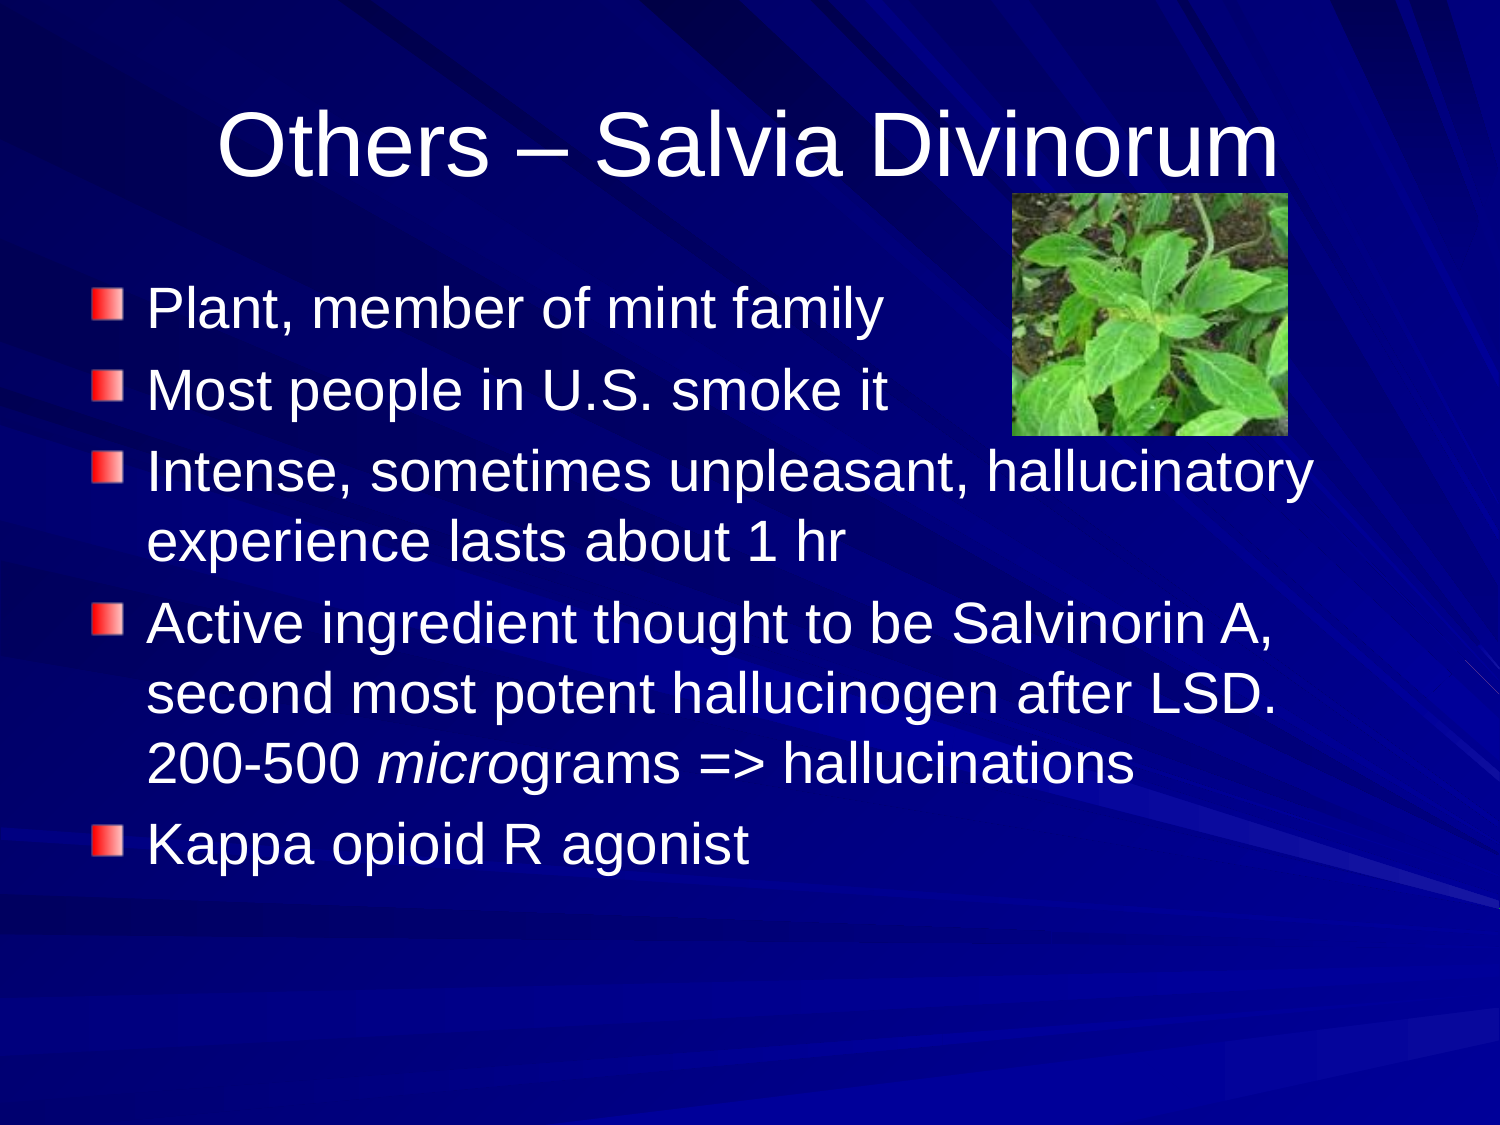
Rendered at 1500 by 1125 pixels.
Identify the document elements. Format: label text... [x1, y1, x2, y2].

title Others – Salvia Divinorum [74, 45, 1426, 234]
picture [90, 449, 127, 487]
list Plant, member of mint family Most people in U.S. smoke it Intense, sometimes unpleasant, hallucinatory experience lasts about 1 hr Active ingredient thought to be Salvinorin A, second most potent hallucinogen after LSD. 200-500 micrograms => hallucinations Kappa opioid R agonist [74, 262, 1426, 1006]
picture [90, 368, 127, 405]
picture [90, 601, 127, 639]
picture [90, 823, 127, 860]
picture [1012, 193, 1288, 437]
picture [90, 286, 127, 324]
